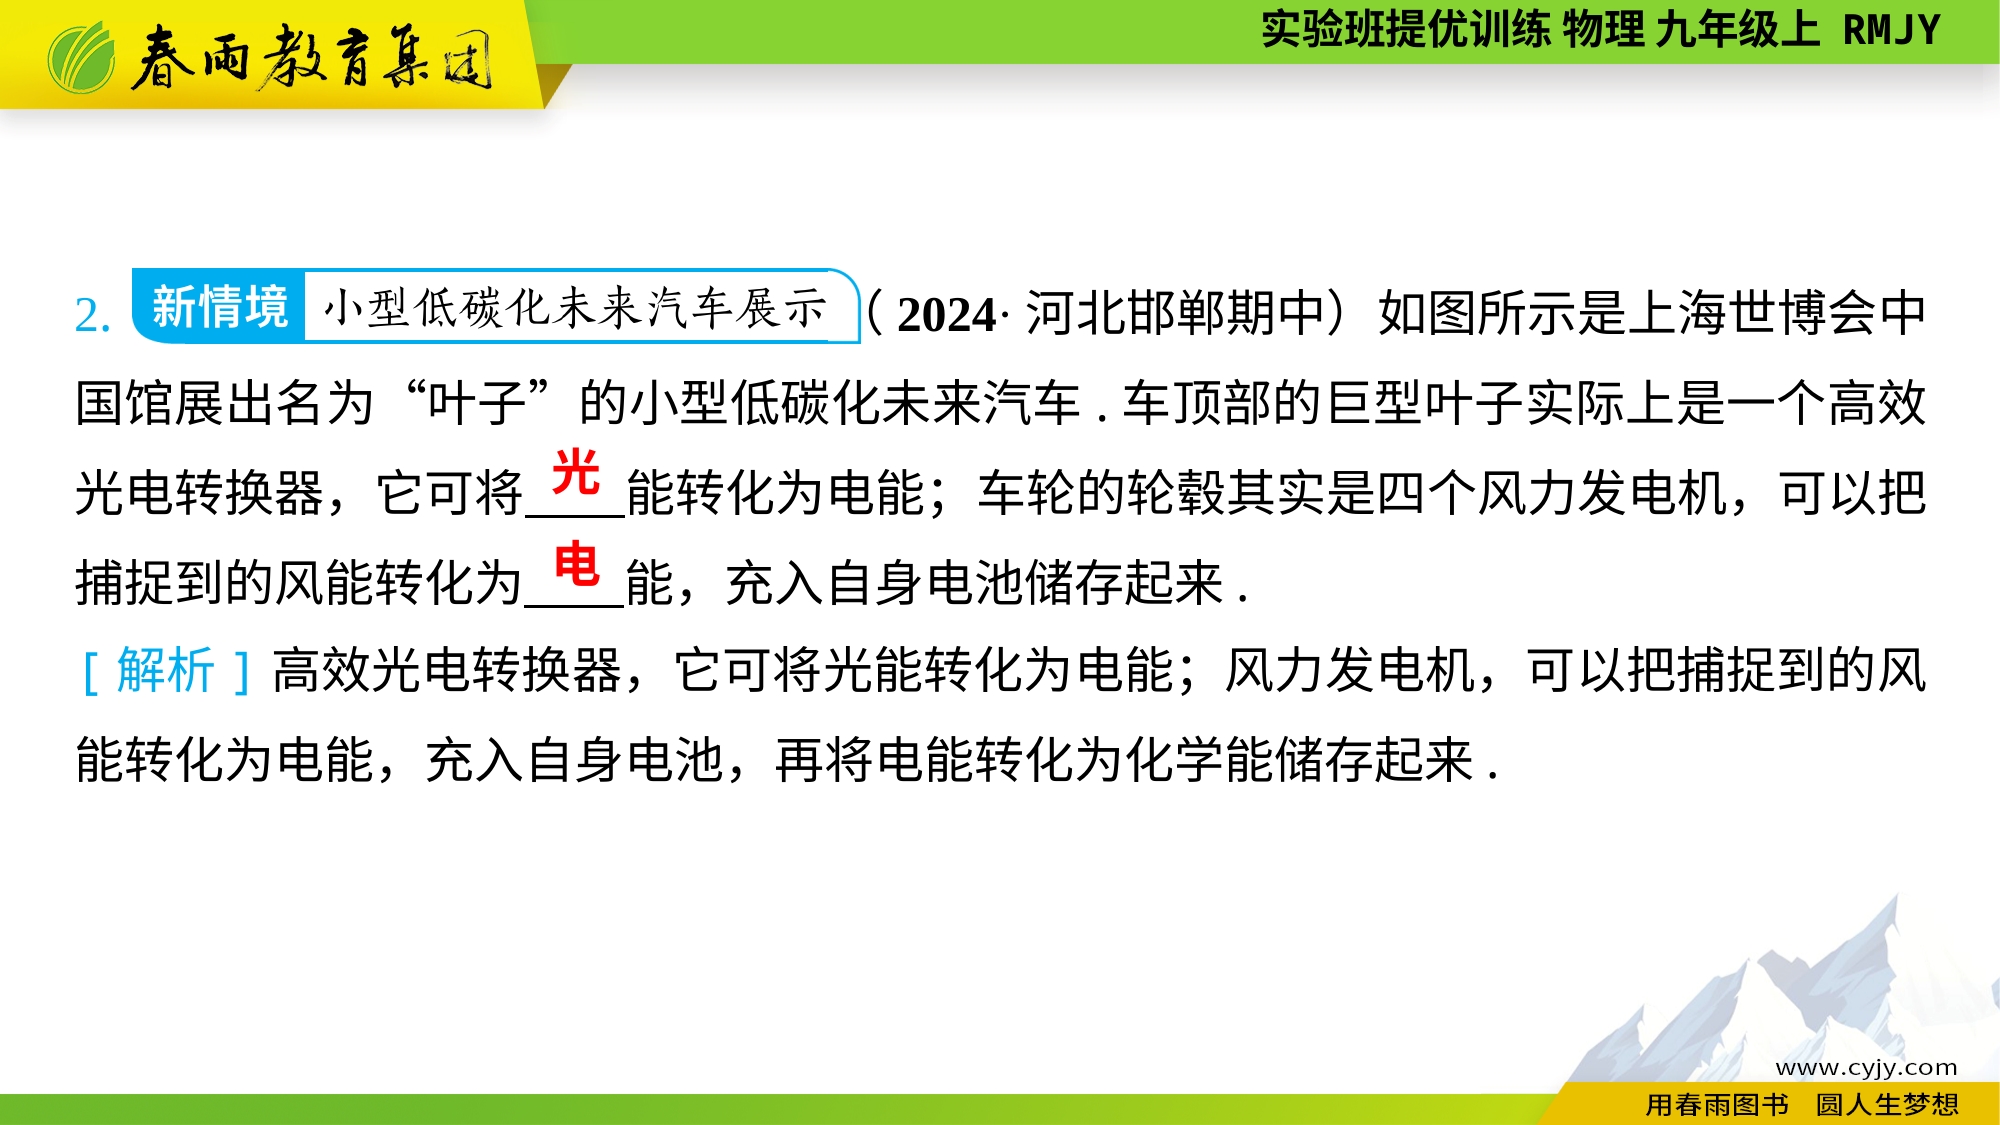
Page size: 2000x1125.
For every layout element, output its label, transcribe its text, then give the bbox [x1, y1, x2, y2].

list 2. （2024·河北邯郸期中）如图所示是上海世博会中国馆展出名为“叶子”的小型低碳化未来汽车.车顶部的巨型叶子实际上是一个高效光电转换器，它可将 能转化为电能；车轮的轮毂其实是四个风力发电机，可以把捕捉到的风能转化为 能，充入自身电池储存起来. [59, 243, 1944, 601]
picture [0, 0, 2000, 1125]
text_box 光 [536, 432, 617, 508]
text_box 电 [536, 525, 617, 600]
text_box [解析]高效光电转换器，它可将光能转化为电能；风力发电机，可以把捕捉到的风能转化为电能，充入自身电池，再将电能转化为化学能储存起来. [59, 601, 1944, 797]
